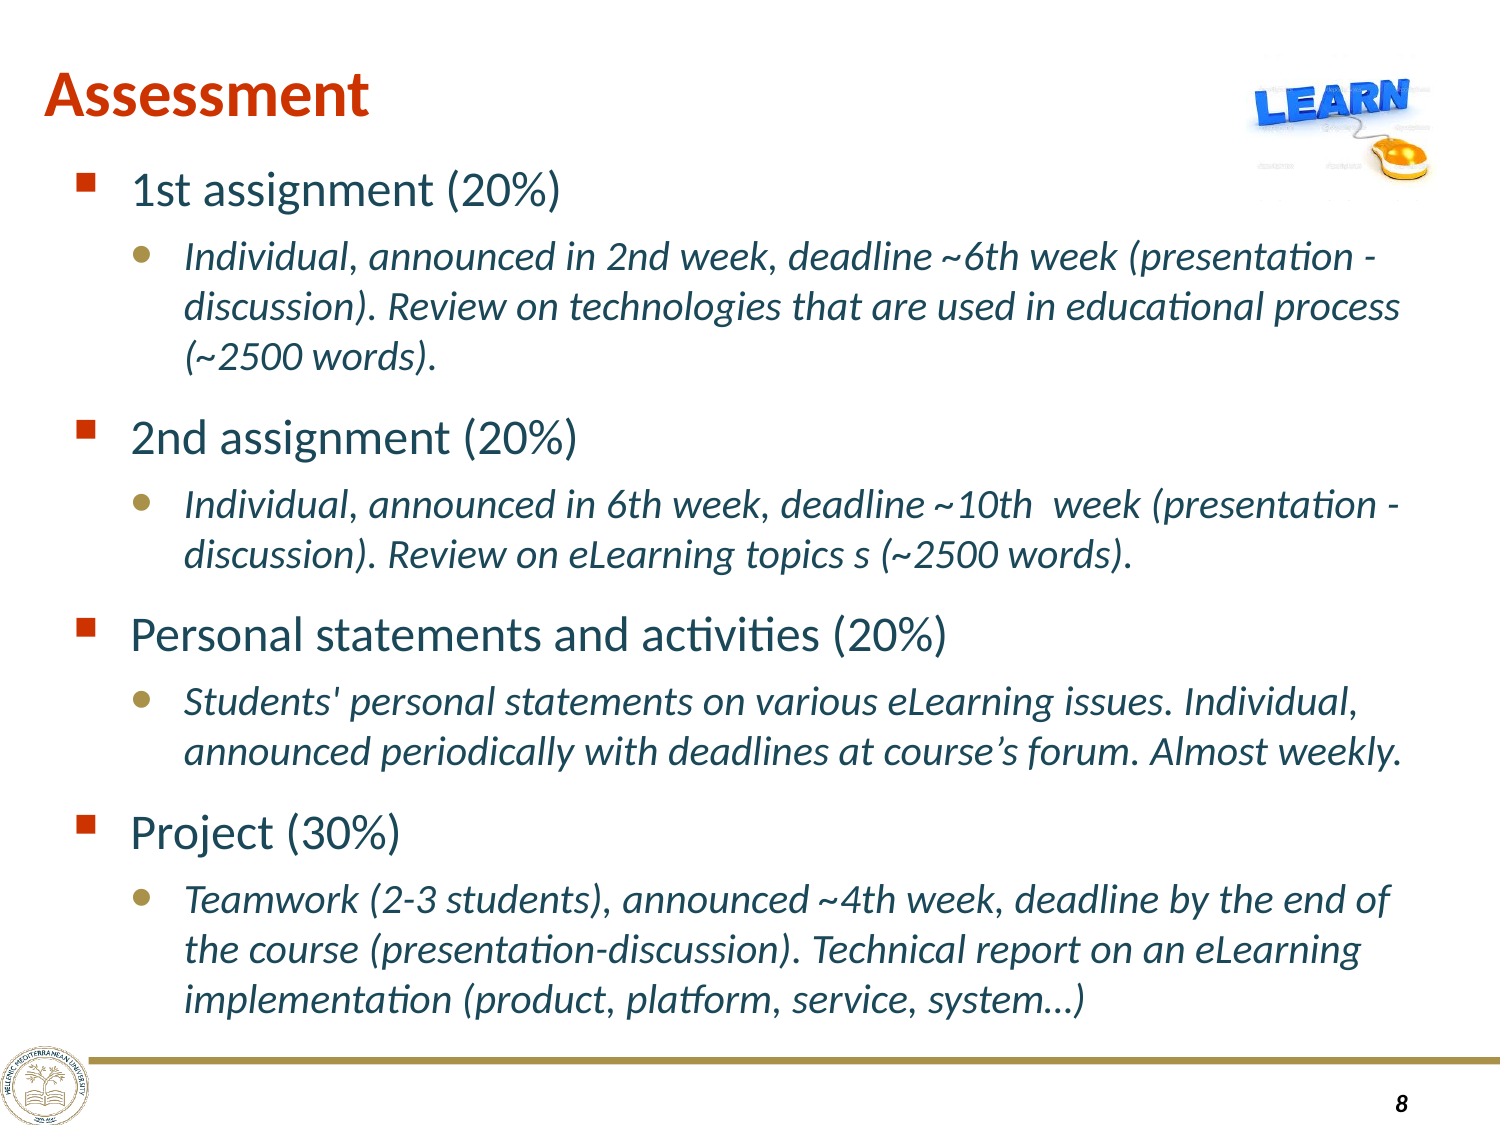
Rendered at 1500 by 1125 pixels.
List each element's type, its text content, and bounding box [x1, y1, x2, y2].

title Assessment [29, 42, 1471, 138]
list 1st assignment (20%) Individual, announced in 2nd week, deadline ~6th week (presentation -discussion). Review on technologies that are used in educational process (~2500 words). 2nd assignment (20%) Individual, announced in 6th week, deadline ~10th week (presentation -discussion). Review on eLearning topics s (~2500 words). Personal statements and activities (20%) Students' personal statements on various eLearning issues. Individual, announced periodically with deadlines at course’s forum. Almost weekly. Project (30%) Teamwork (2-3 students), announced ~4th week, deadline by the end of the course (presentation-discussion). Technical report on an eLearning implementation (product, platform, service, system…) [59, 149, 1436, 1059]
picture [1245, 54, 1442, 201]
picture [0, 1046, 89, 1125]
slide_number 8 [1380, 1079, 1500, 1125]
